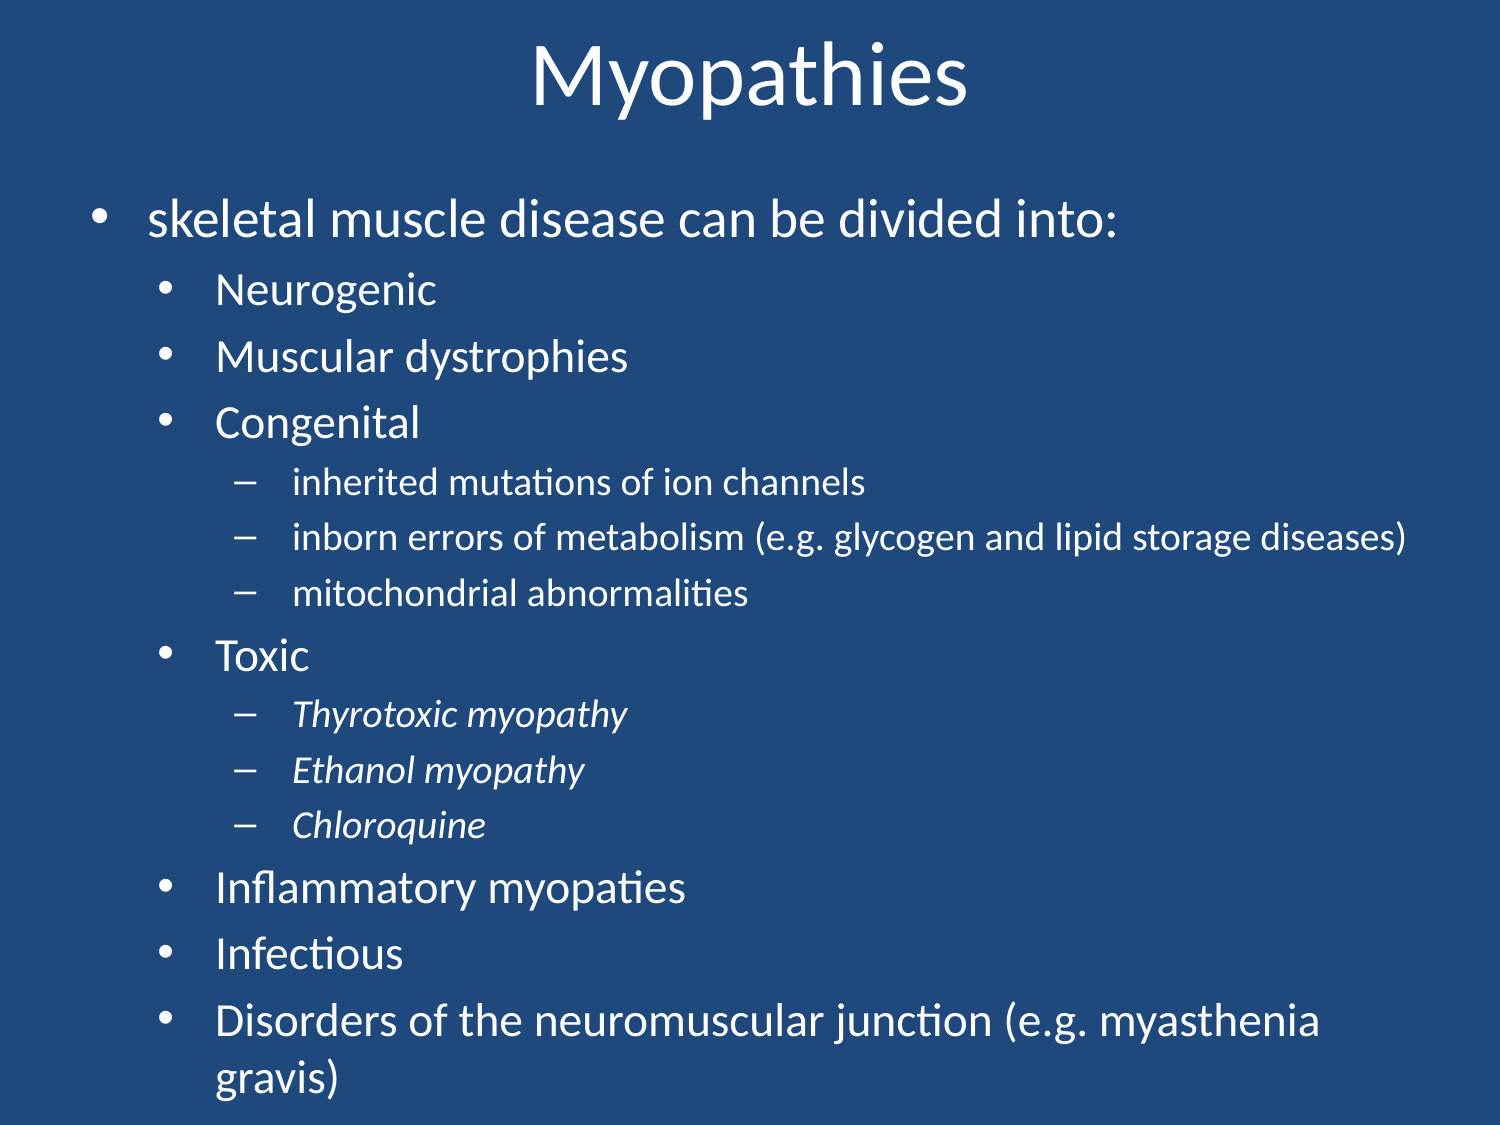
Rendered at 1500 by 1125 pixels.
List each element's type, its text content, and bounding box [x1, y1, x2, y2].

title Myopathies [75, 0, 1425, 163]
list skeletal muscle disease can be divided into: Neurogenic Muscular dystrophies Congenital inherited mutations of ion channels inborn errors of metabolism (e.g. glycogen and lipid storage diseases) mitochondrial abnormalities Toxic Thyrotoxic myopathy Ethanol myopathy Chloroquine Inflammatory myopaties Infectious Disorders of the neuromuscular junction (e.g. myasthenia gravis) [75, 174, 1425, 1125]
